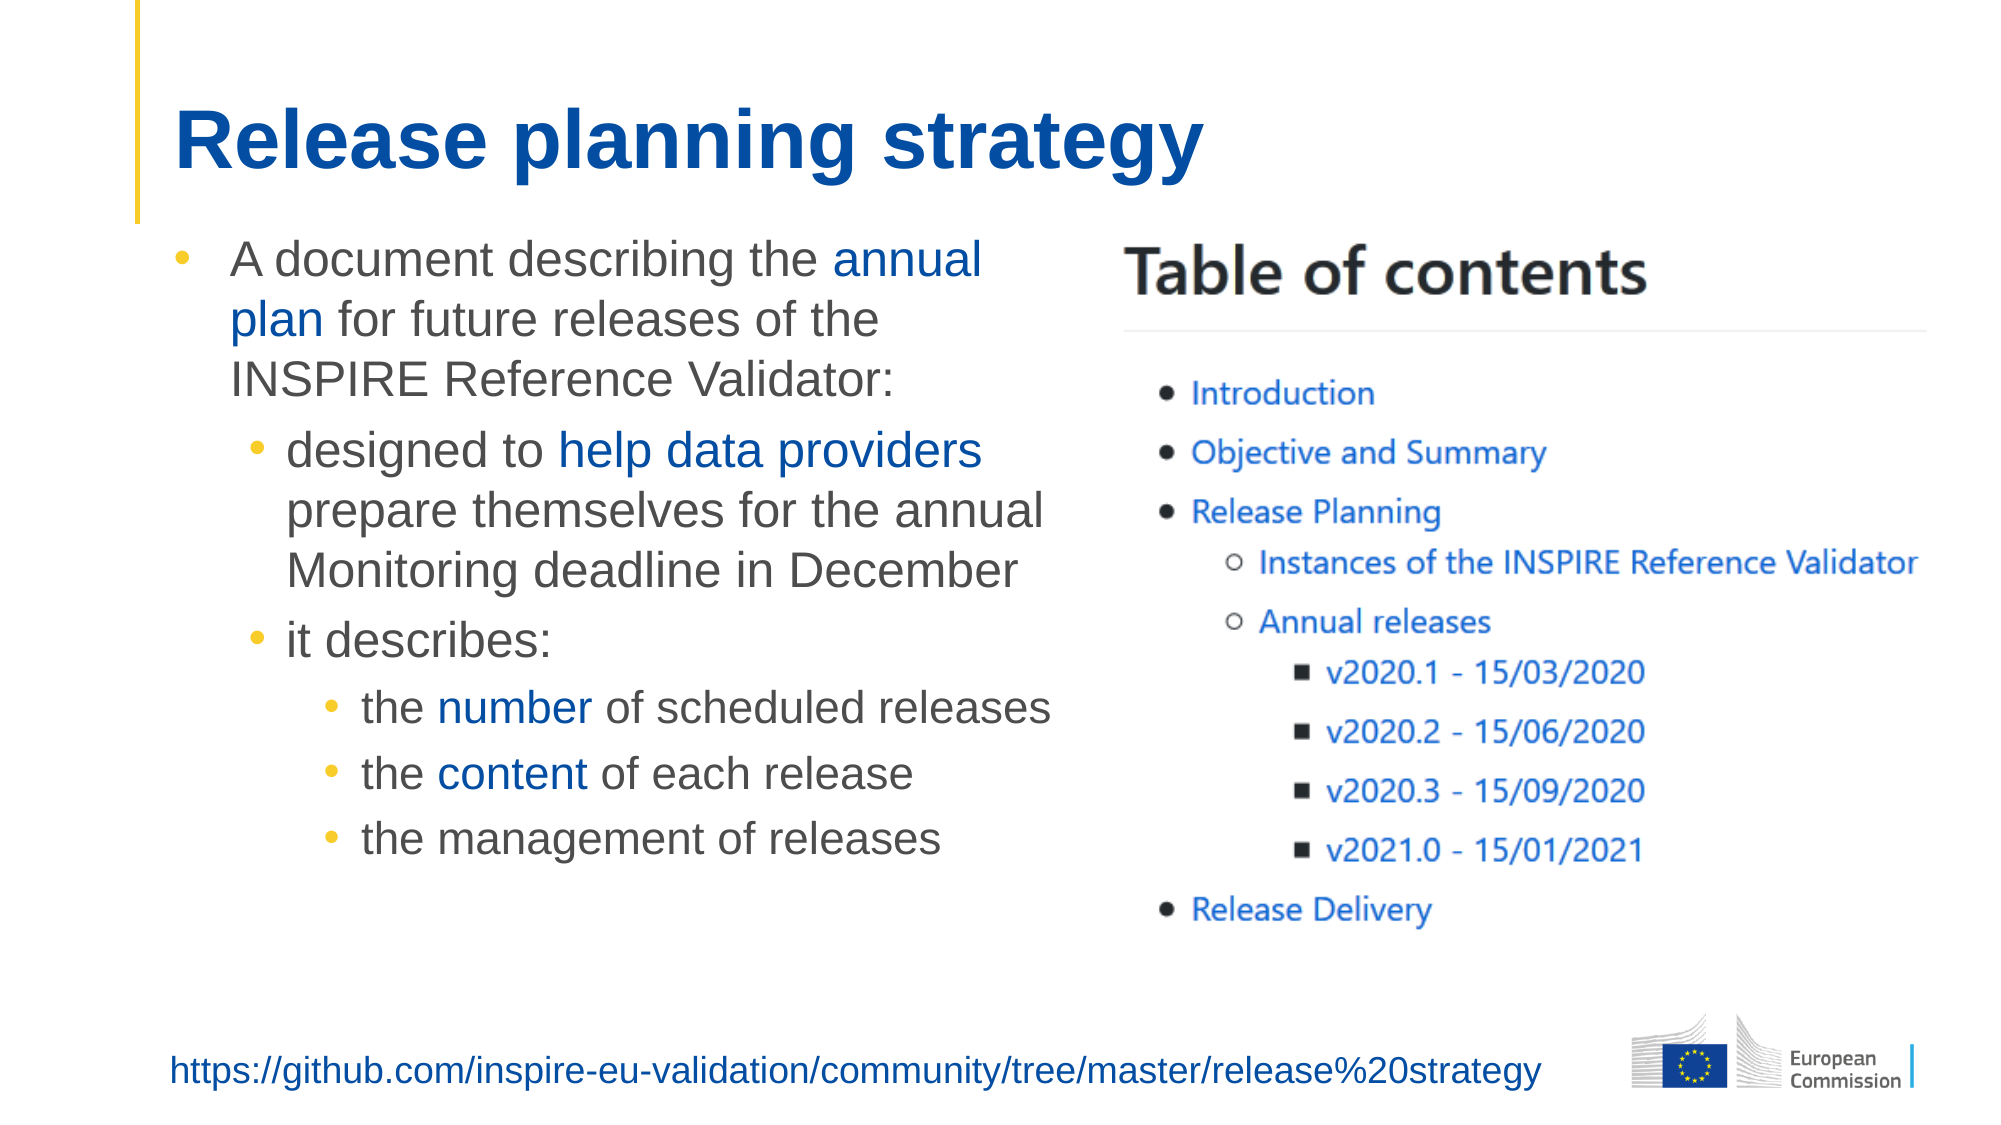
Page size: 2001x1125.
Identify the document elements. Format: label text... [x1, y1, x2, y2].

title Release planning strategy [159, 58, 1843, 187]
picture [1631, 1013, 1915, 1091]
list A document describing the annual plan for future releases of the INSPIRE Reference Validator: designed to help data providers prepare themselves for the annual Monitoring deadline in December it describes: the number of scheduled releases the content of each release the management of releases [158, 219, 1085, 921]
text_box https://github.com/inspire-eu-validation/community/tree/master/release%20strategy [154, 1038, 1744, 1099]
picture [1114, 234, 1927, 938]
